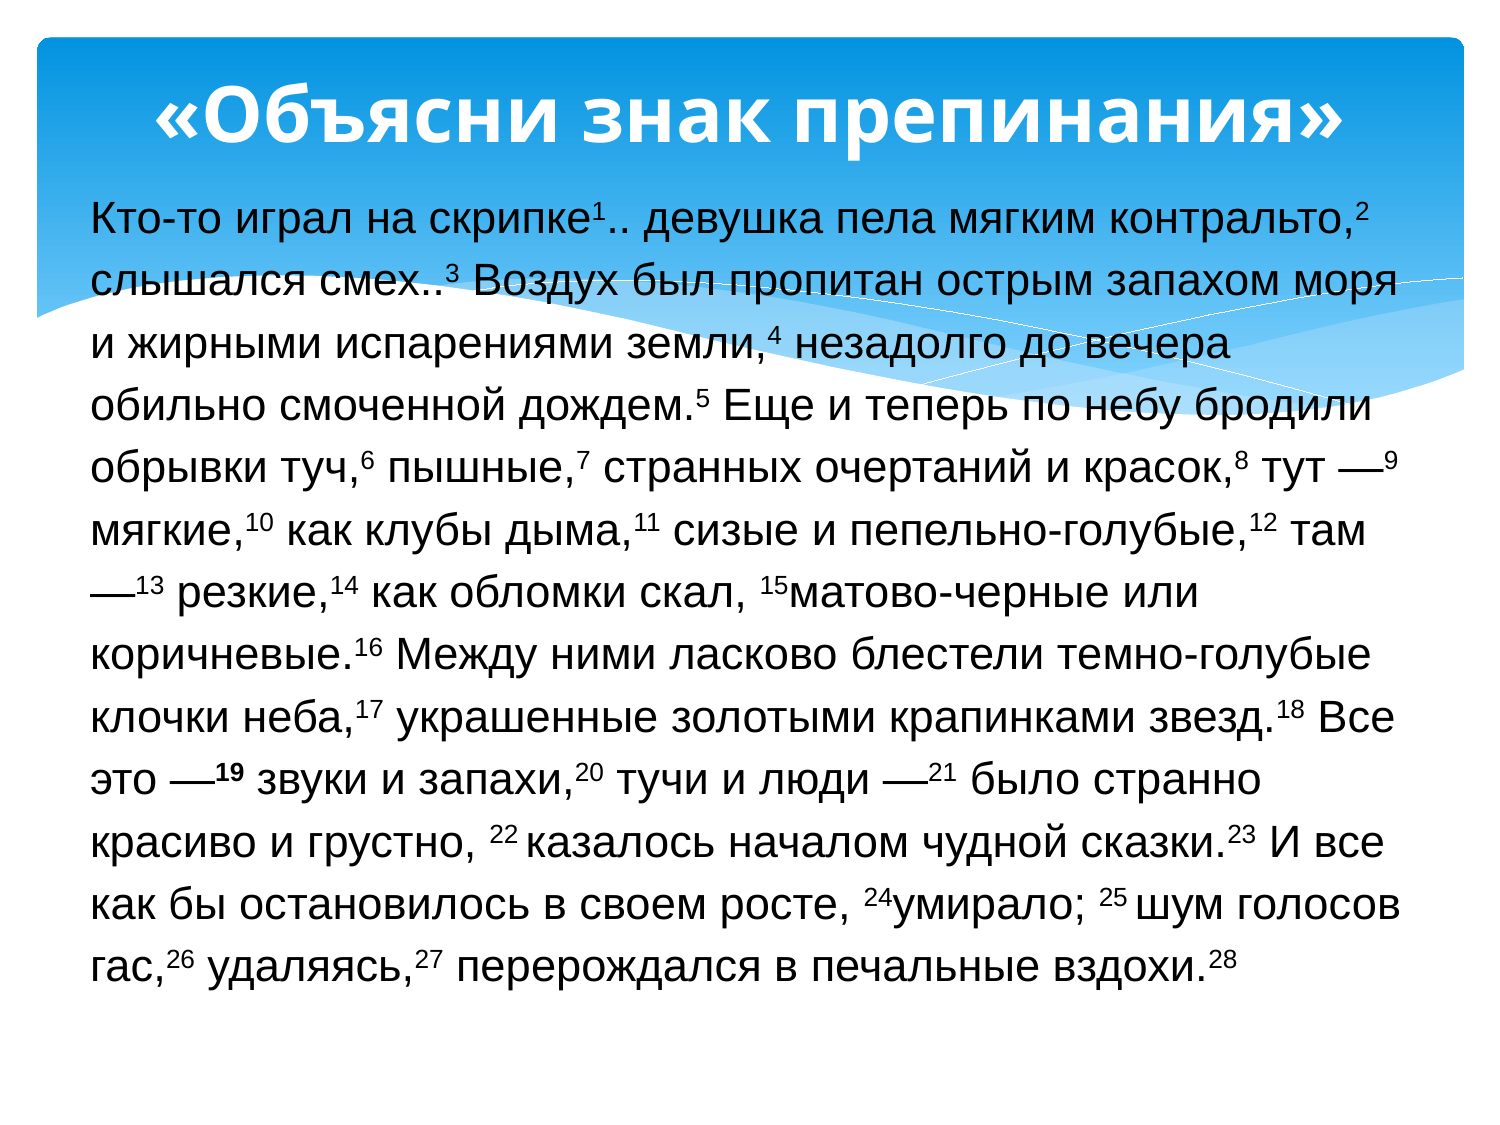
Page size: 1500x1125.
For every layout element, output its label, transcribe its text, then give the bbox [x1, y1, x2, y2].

title «Объясни знак препинания» [75, 55, 1425, 261]
list Кто-то играл на скрипке1.. девушка пела мягким контральто,2 слышался смех..3 Воздух был пропитан острым запахом моря и жирными испарениями земли,4 незадолго до вечера обильно смоченной дождем.5 Еще и теперь по небу бродили обрывки туч,6 пышные,7 странных очертаний и красок,8 тут —9 мягкие,10 как клубы дыма,11 сизые и пепельно-голубые,12 там —13 резкие,14 как обломки скал, 15матово-черные или коричневые.16 Между ними ласково блестели темно-голубые клочки неба,17 украшенные золотыми крапинками звезд.18 Все это —19 звуки и запахи,20 тучи и люди —21 было странно красиво и грустно, 22 казалось началом чудной сказки.23 И все как бы остановилось в своем росте, 24умирало; 25 шум голосов гас,26 удаляясь,27 перерождался в печальные вздохи.28 [75, 261, 1425, 1071]
